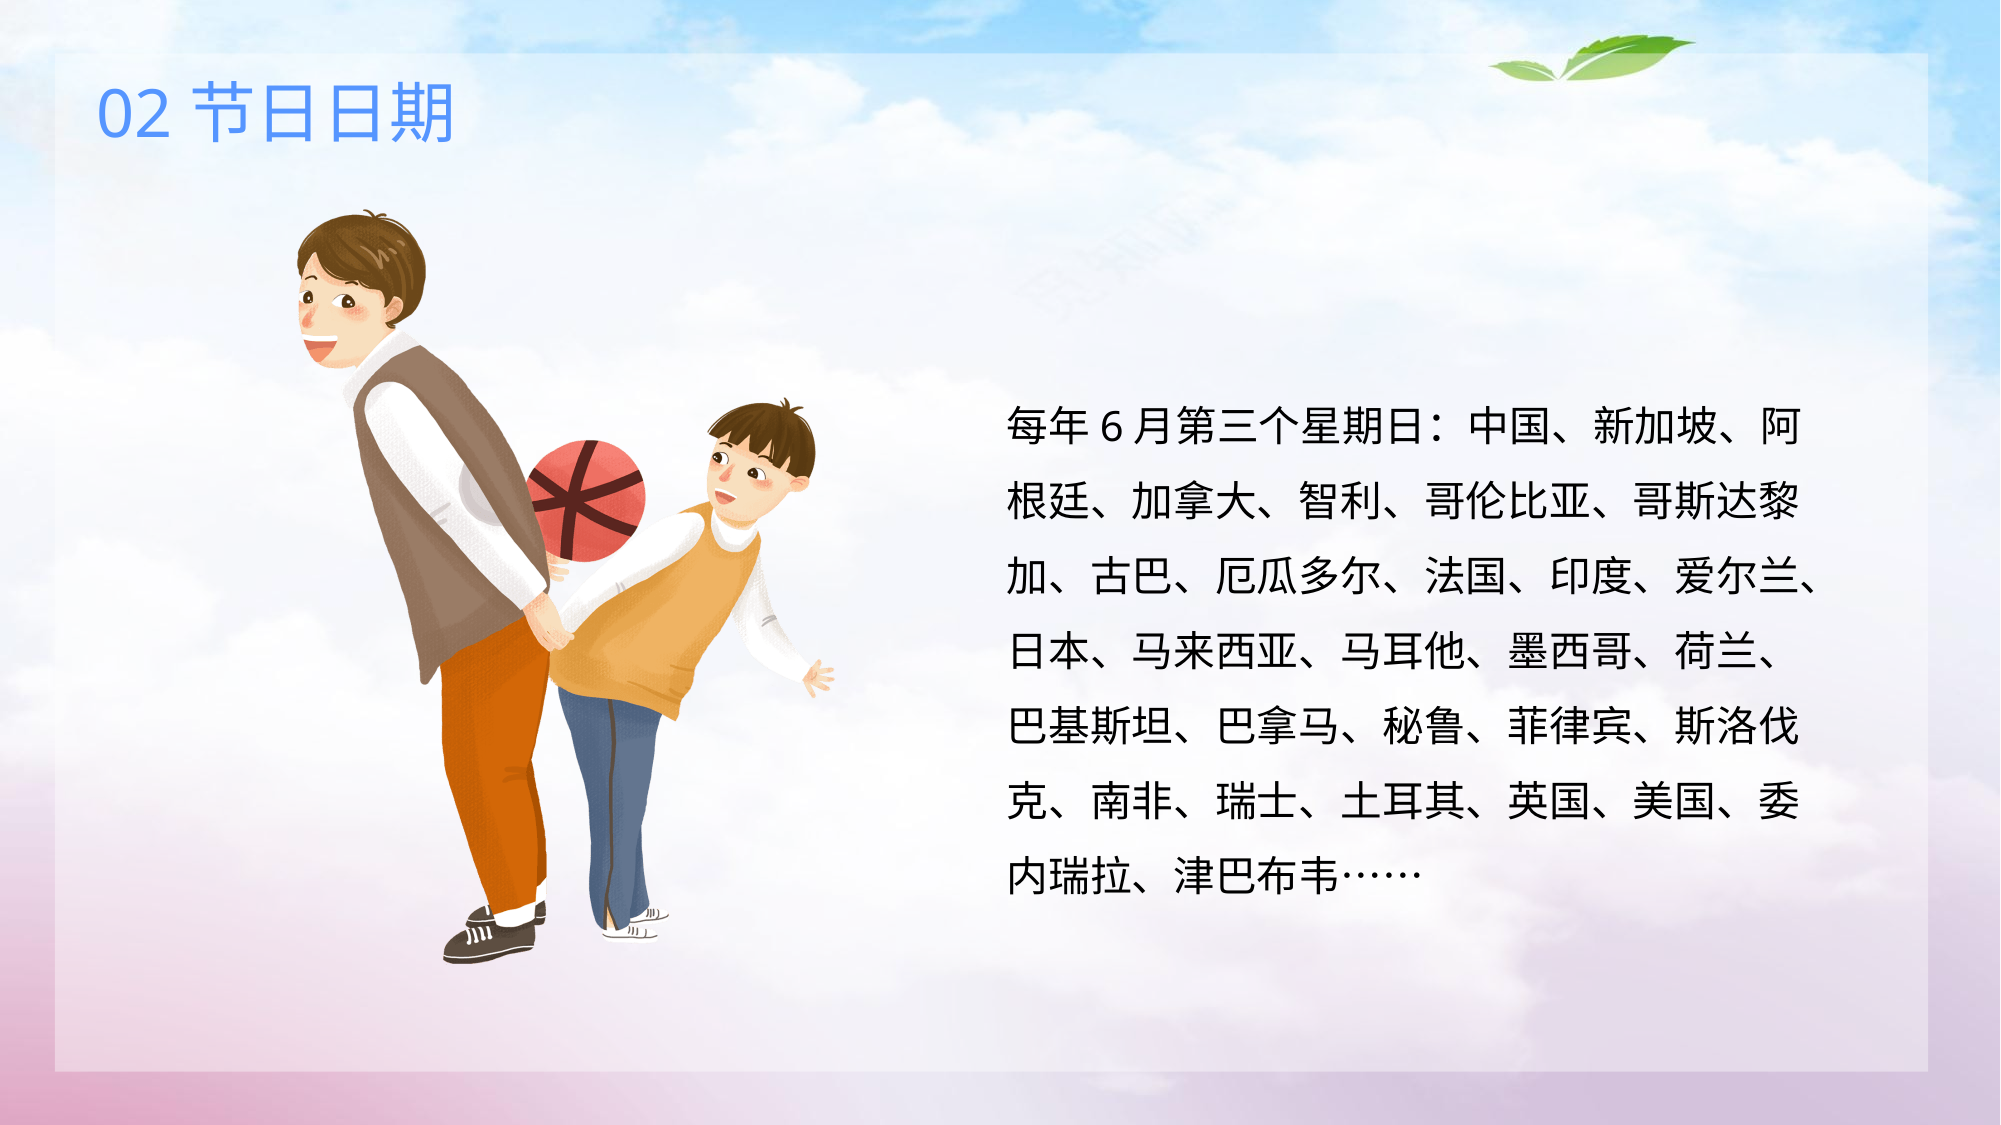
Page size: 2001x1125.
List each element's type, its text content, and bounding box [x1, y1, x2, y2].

text_box 02节日日期 [81, 63, 471, 159]
picture [0, 0, 2001, 1125]
text_box [54, 52, 1929, 1073]
text_box 每年6月第三个星期日：中国、新加坡、阿根廷、加拿大、智利、哥伦比亚、哥斯达黎加、古巴、厄瓜多尔、法国、印度、爱尔兰、日本、马来西亚、马耳他、墨西哥、荷兰、巴基斯坦、巴拿马、秘鲁、菲律宾、斯洛伐克、南非、瑞士、土耳其、英国、美国、委内瑞拉、津巴布韦…… [991, 367, 1831, 908]
